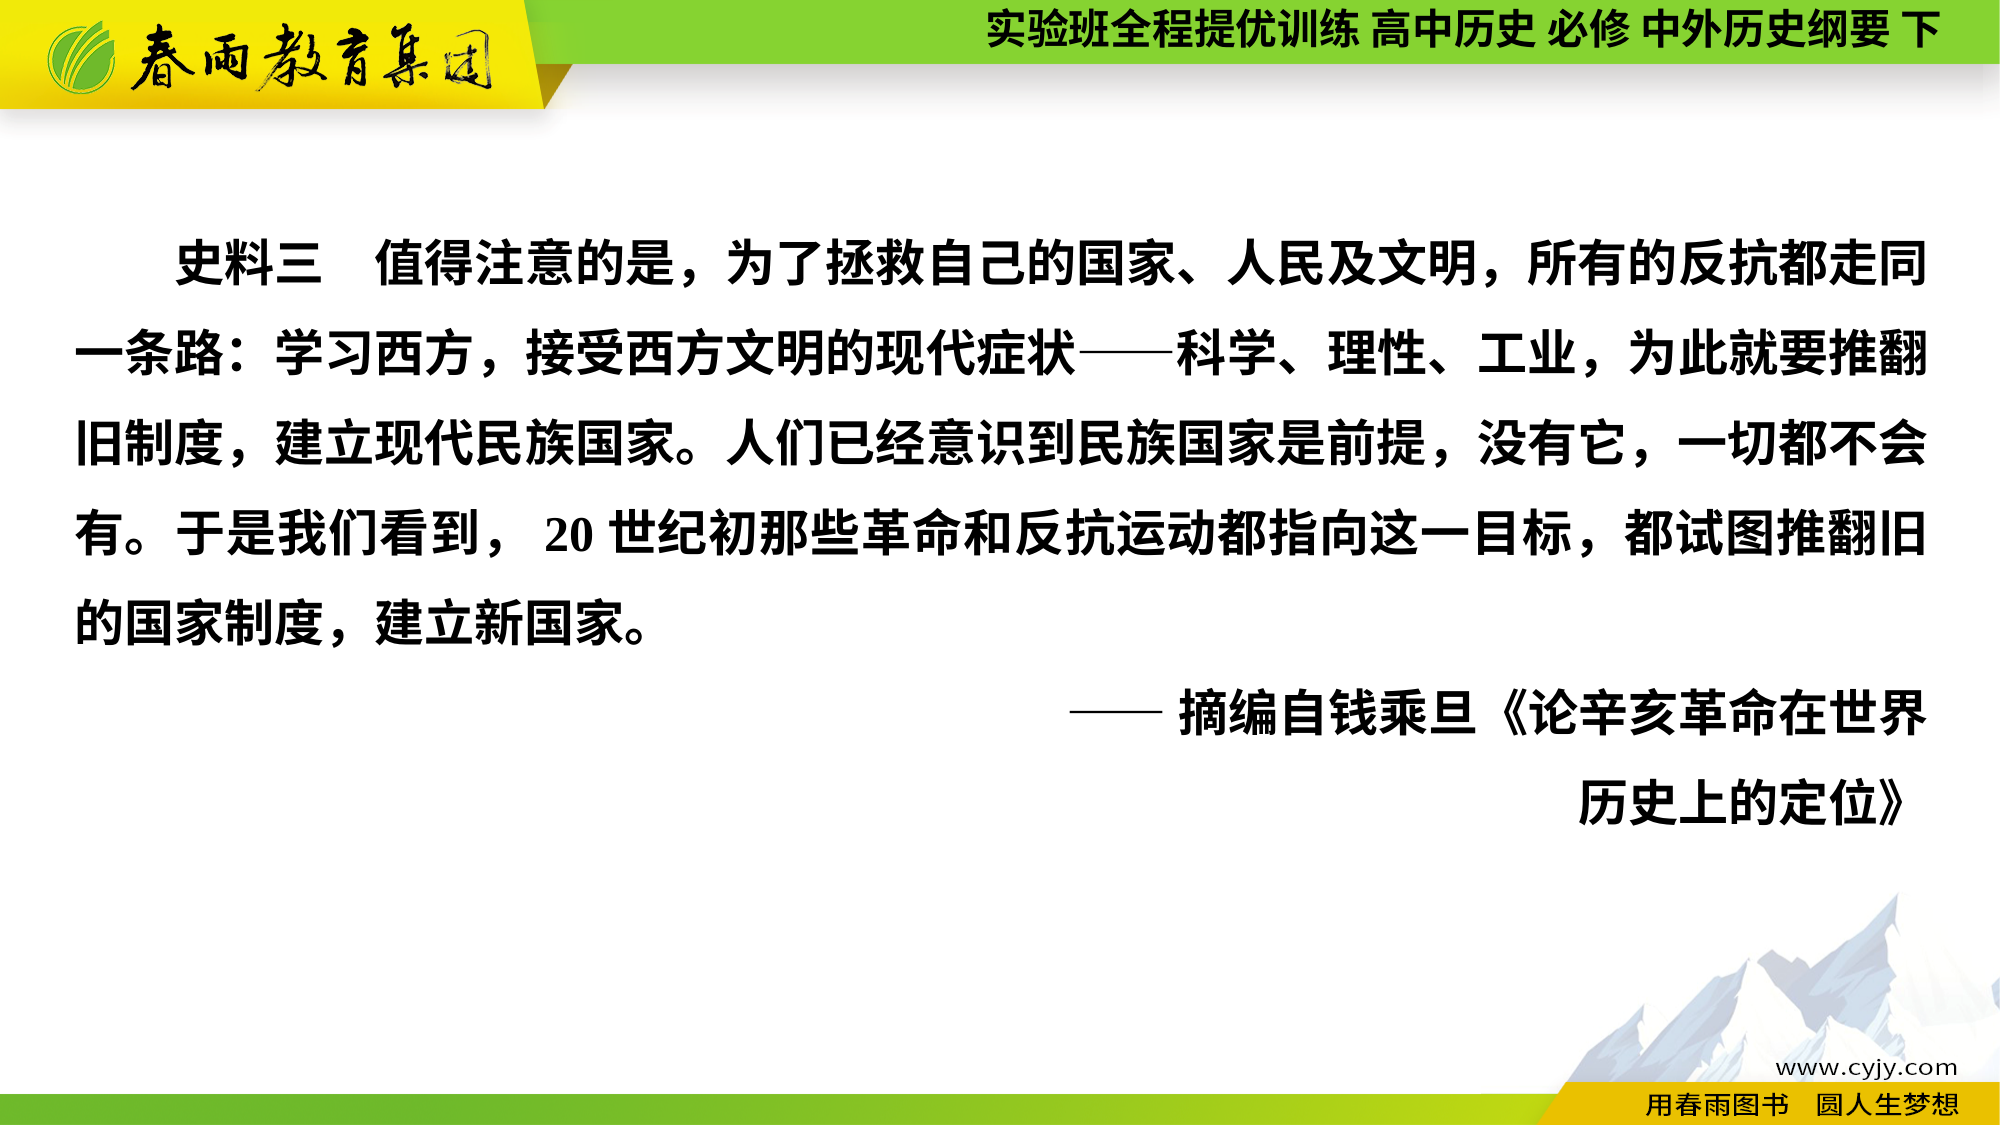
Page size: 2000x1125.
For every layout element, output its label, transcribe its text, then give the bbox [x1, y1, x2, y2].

picture [0, 0, 2000, 1125]
list 史料三 值得注意的是，为了拯救自己的国家、人民及文明，所有的反抗都走同一条路：学习西方，接受西方文明的现代症状——科学、理性、工业，为此就要推翻旧制度，建立现代民族国家。人们已经意识到民族国家是前提，没有它，一切都不会有。于是我们看到，20世纪初那些革命和反抗运动都指向这一目标，都试图推翻旧的国家制度，建立新国家。 ——摘编自钱乘旦《论辛亥革命在世界 历史上的定位》 [59, 194, 1944, 835]
